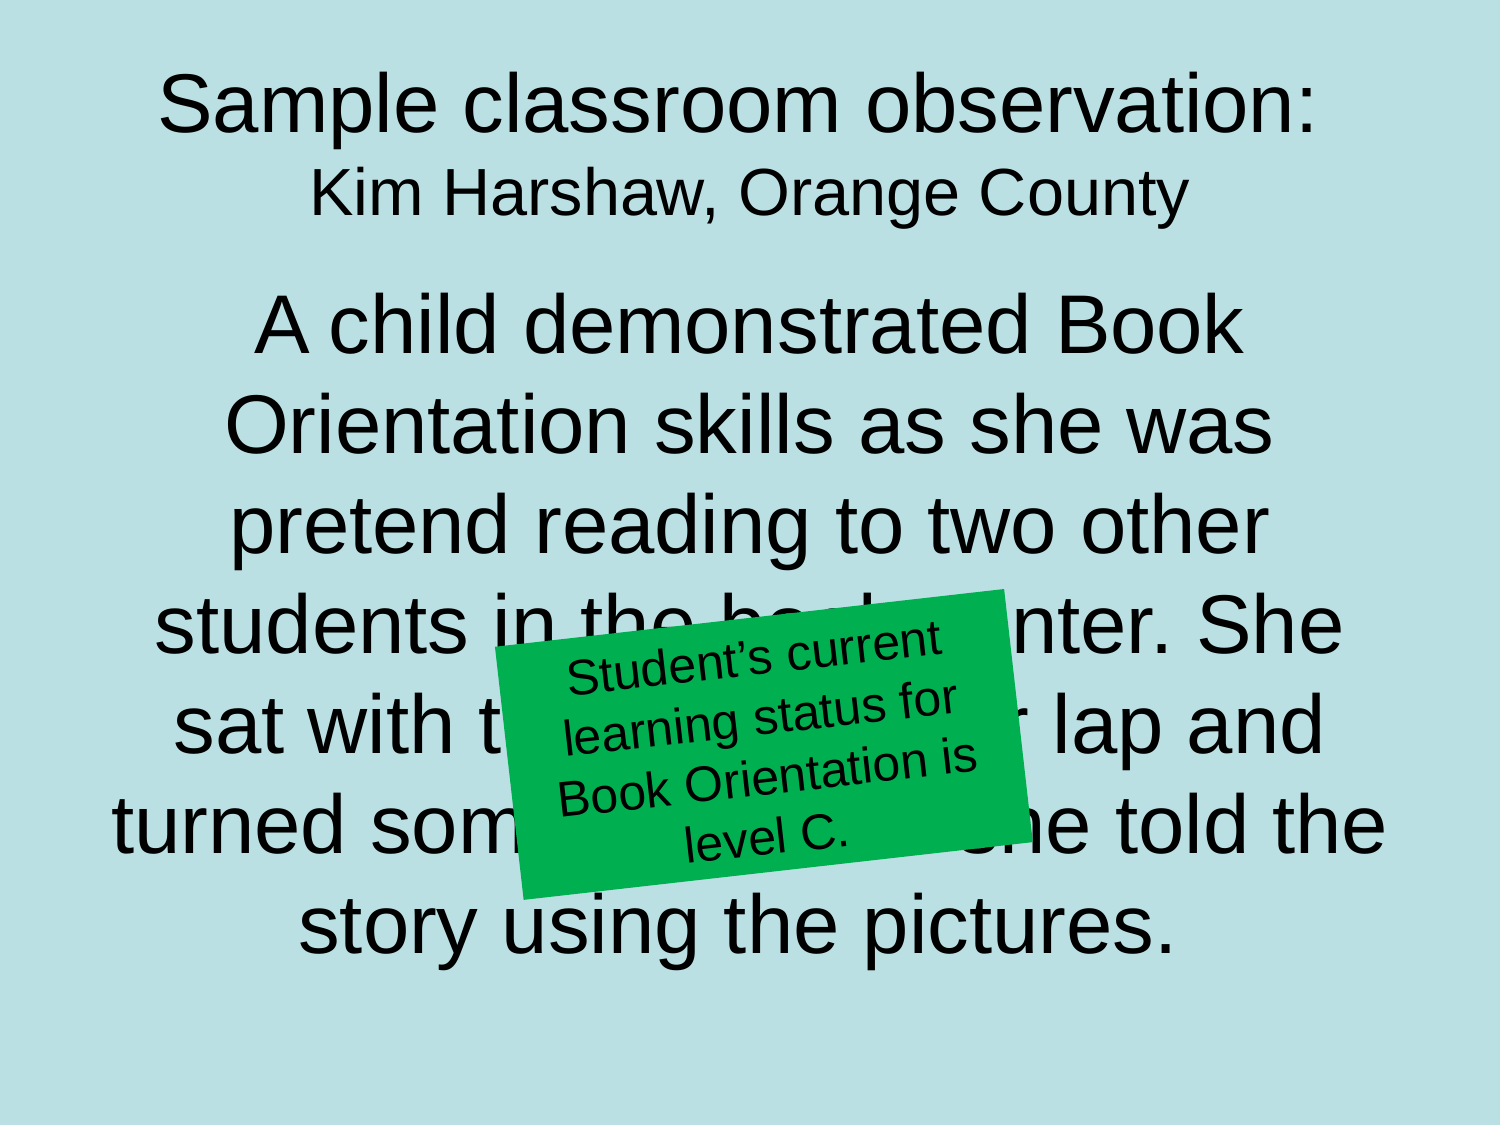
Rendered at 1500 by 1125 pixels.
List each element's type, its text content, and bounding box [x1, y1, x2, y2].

text_box Student’s current learning status for Book Orientation is level C. [494, 589, 1033, 900]
title Sample classroom observation: Kim Harshaw, Orange County [75, 45, 1425, 233]
list A child demonstrated Book Orientation skills as she was pretend reading to two other students in the book center. She sat with the book in her lap and turned some pages as she told the story using the pictures. [75, 262, 1425, 1005]
